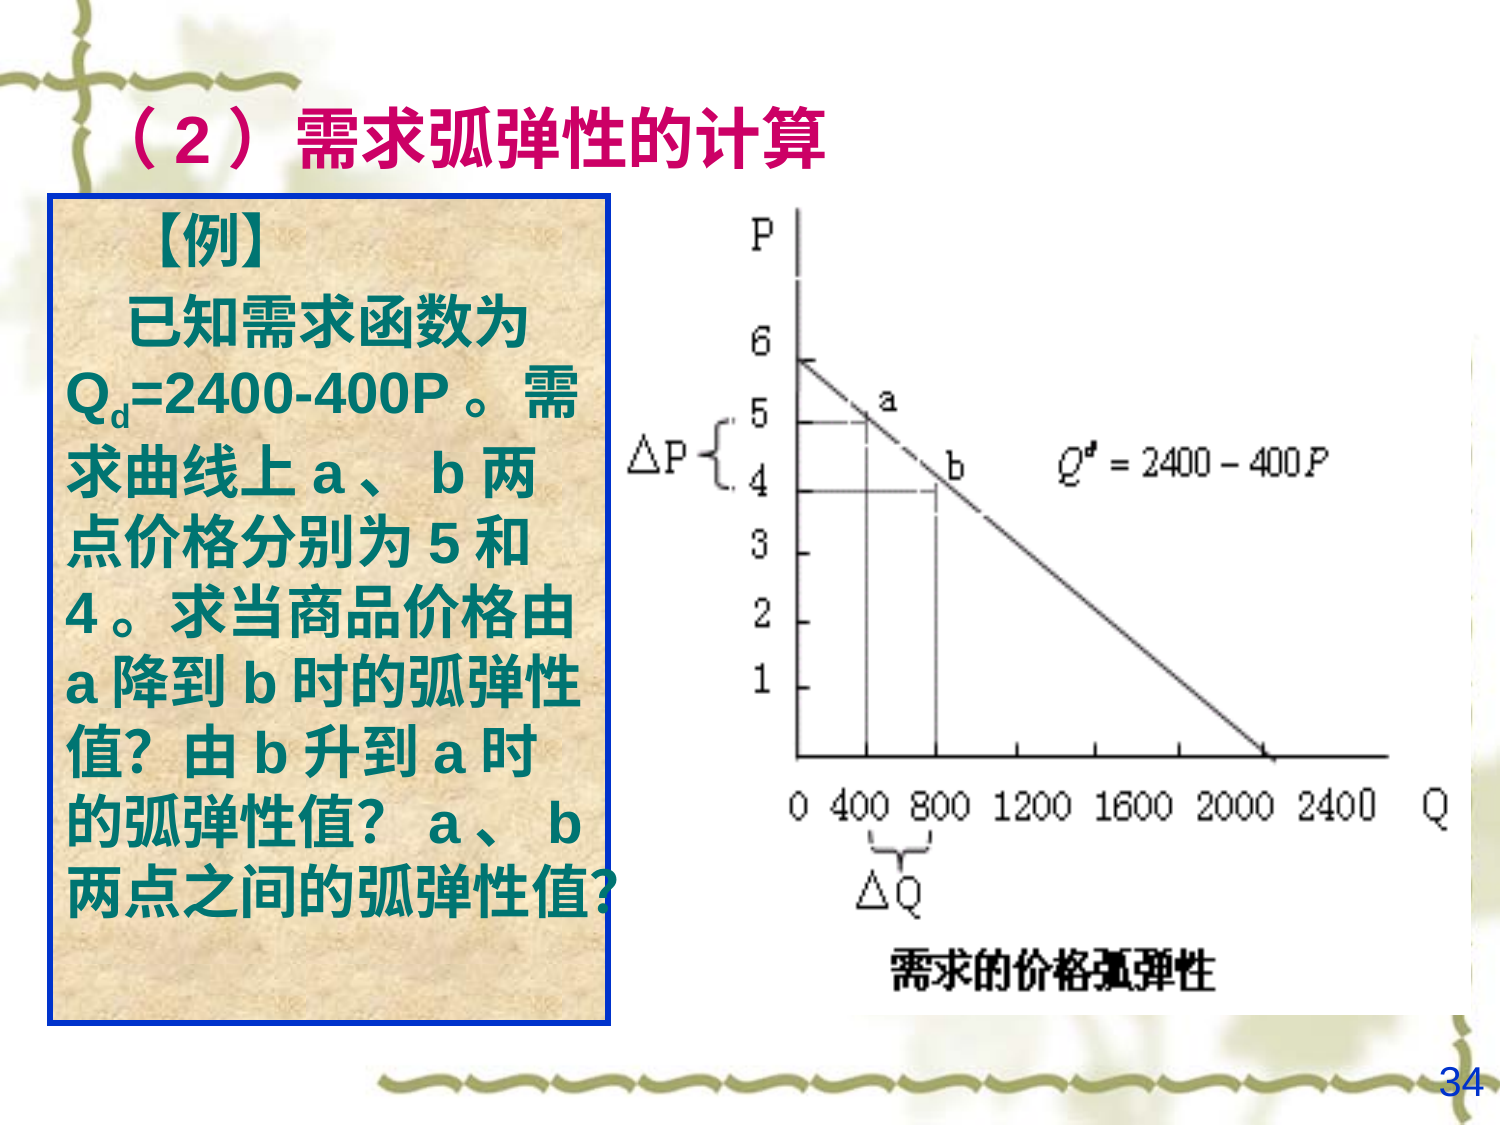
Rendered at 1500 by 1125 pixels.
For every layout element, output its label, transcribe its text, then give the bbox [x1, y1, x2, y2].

picture [0, 0, 1500, 1125]
list 【例】 已知需求函数为Qd=2400-400P。需求曲线上a、b两点价格分别为5和4。求当商品价格由a降到b时的弧弹性值？由b升到a时的弧弹性值？a、b两点之间的弧弹性值？ [50, 196, 609, 1024]
slide_number 34 [1080, 1046, 1500, 1125]
title （2）需求弧弹性的计算 [76, 90, 1447, 185]
